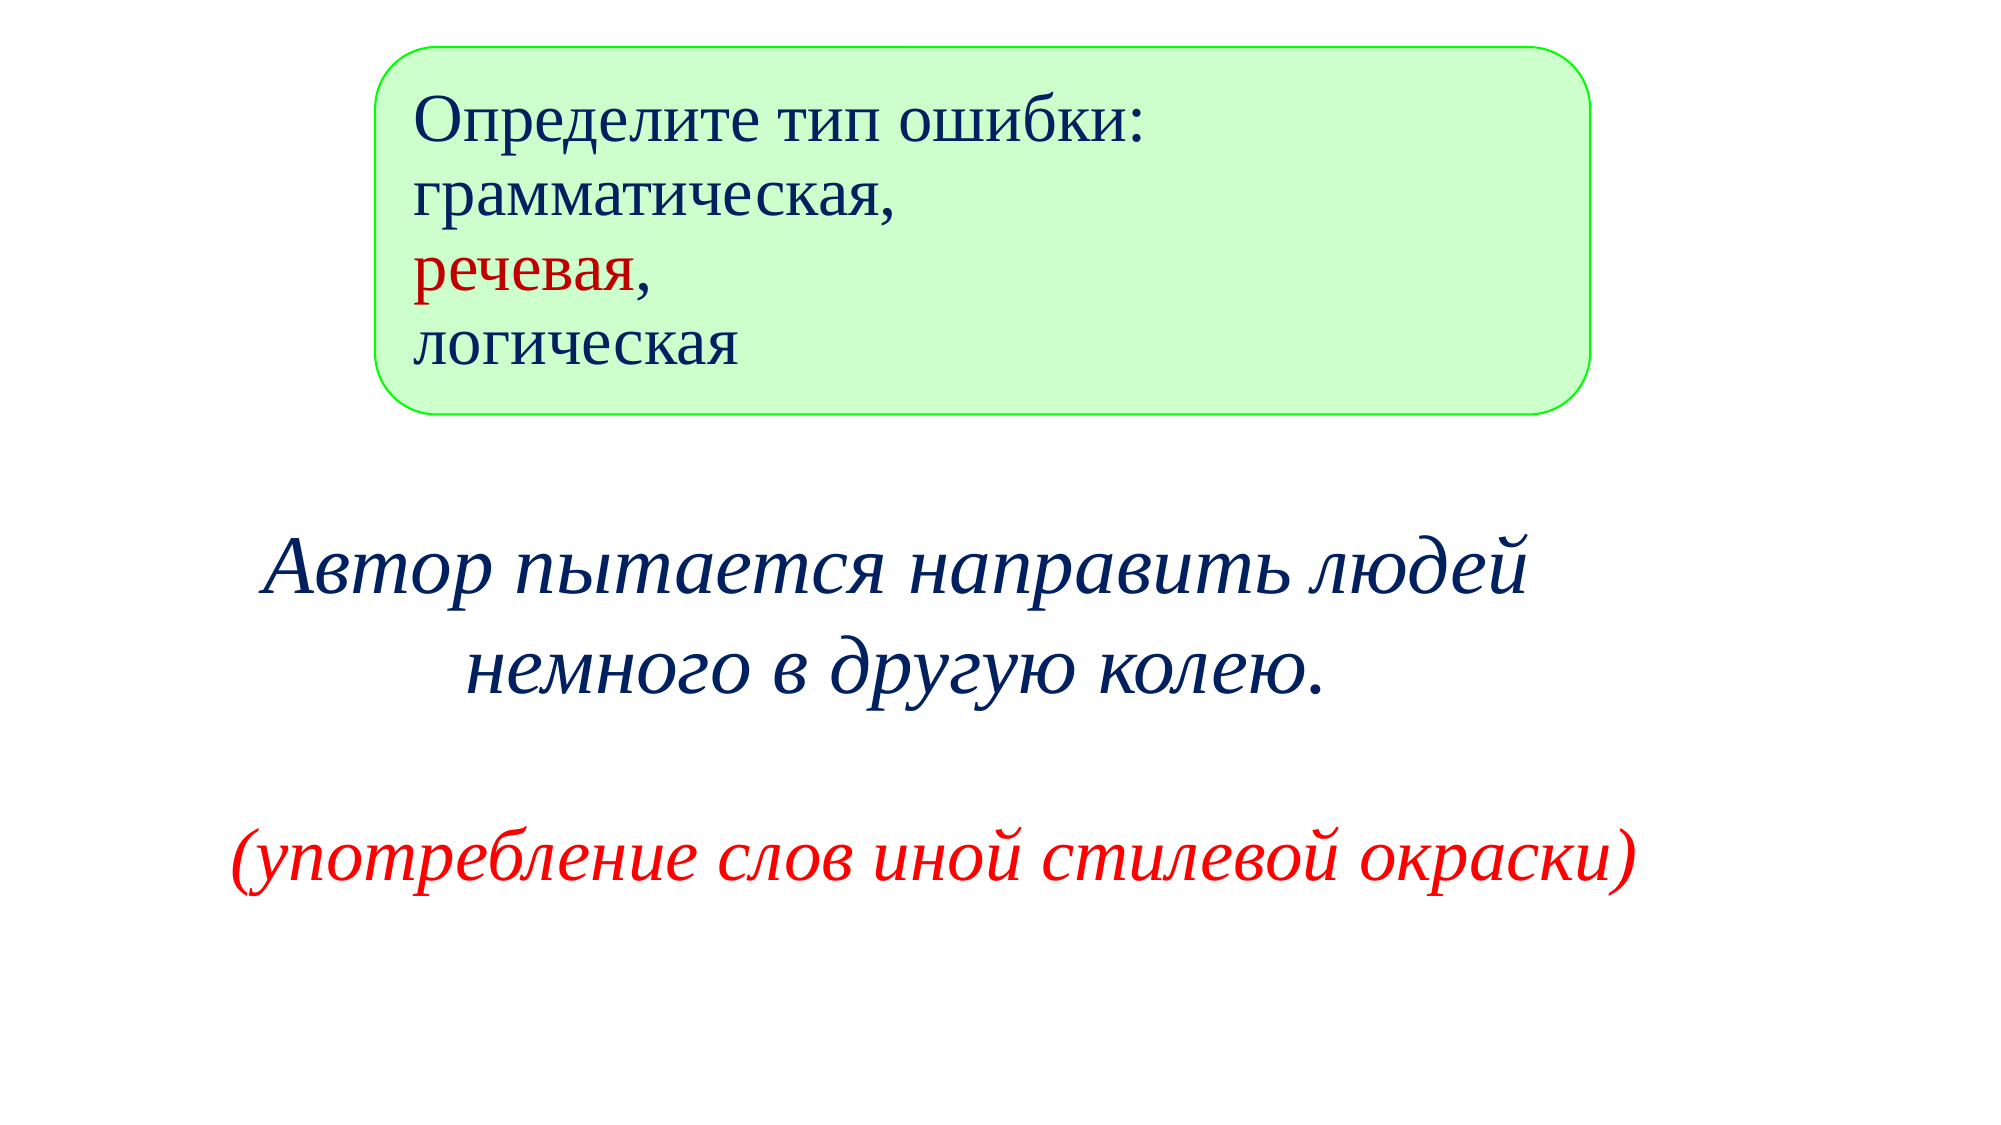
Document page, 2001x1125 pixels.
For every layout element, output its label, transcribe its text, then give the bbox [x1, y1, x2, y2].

text_box Автор пытается направить людей немного в другую колею. [248, 502, 1547, 718]
text_box (употребление слов иной стилевой окраски) [211, 808, 1654, 905]
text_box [375, 47, 1591, 415]
